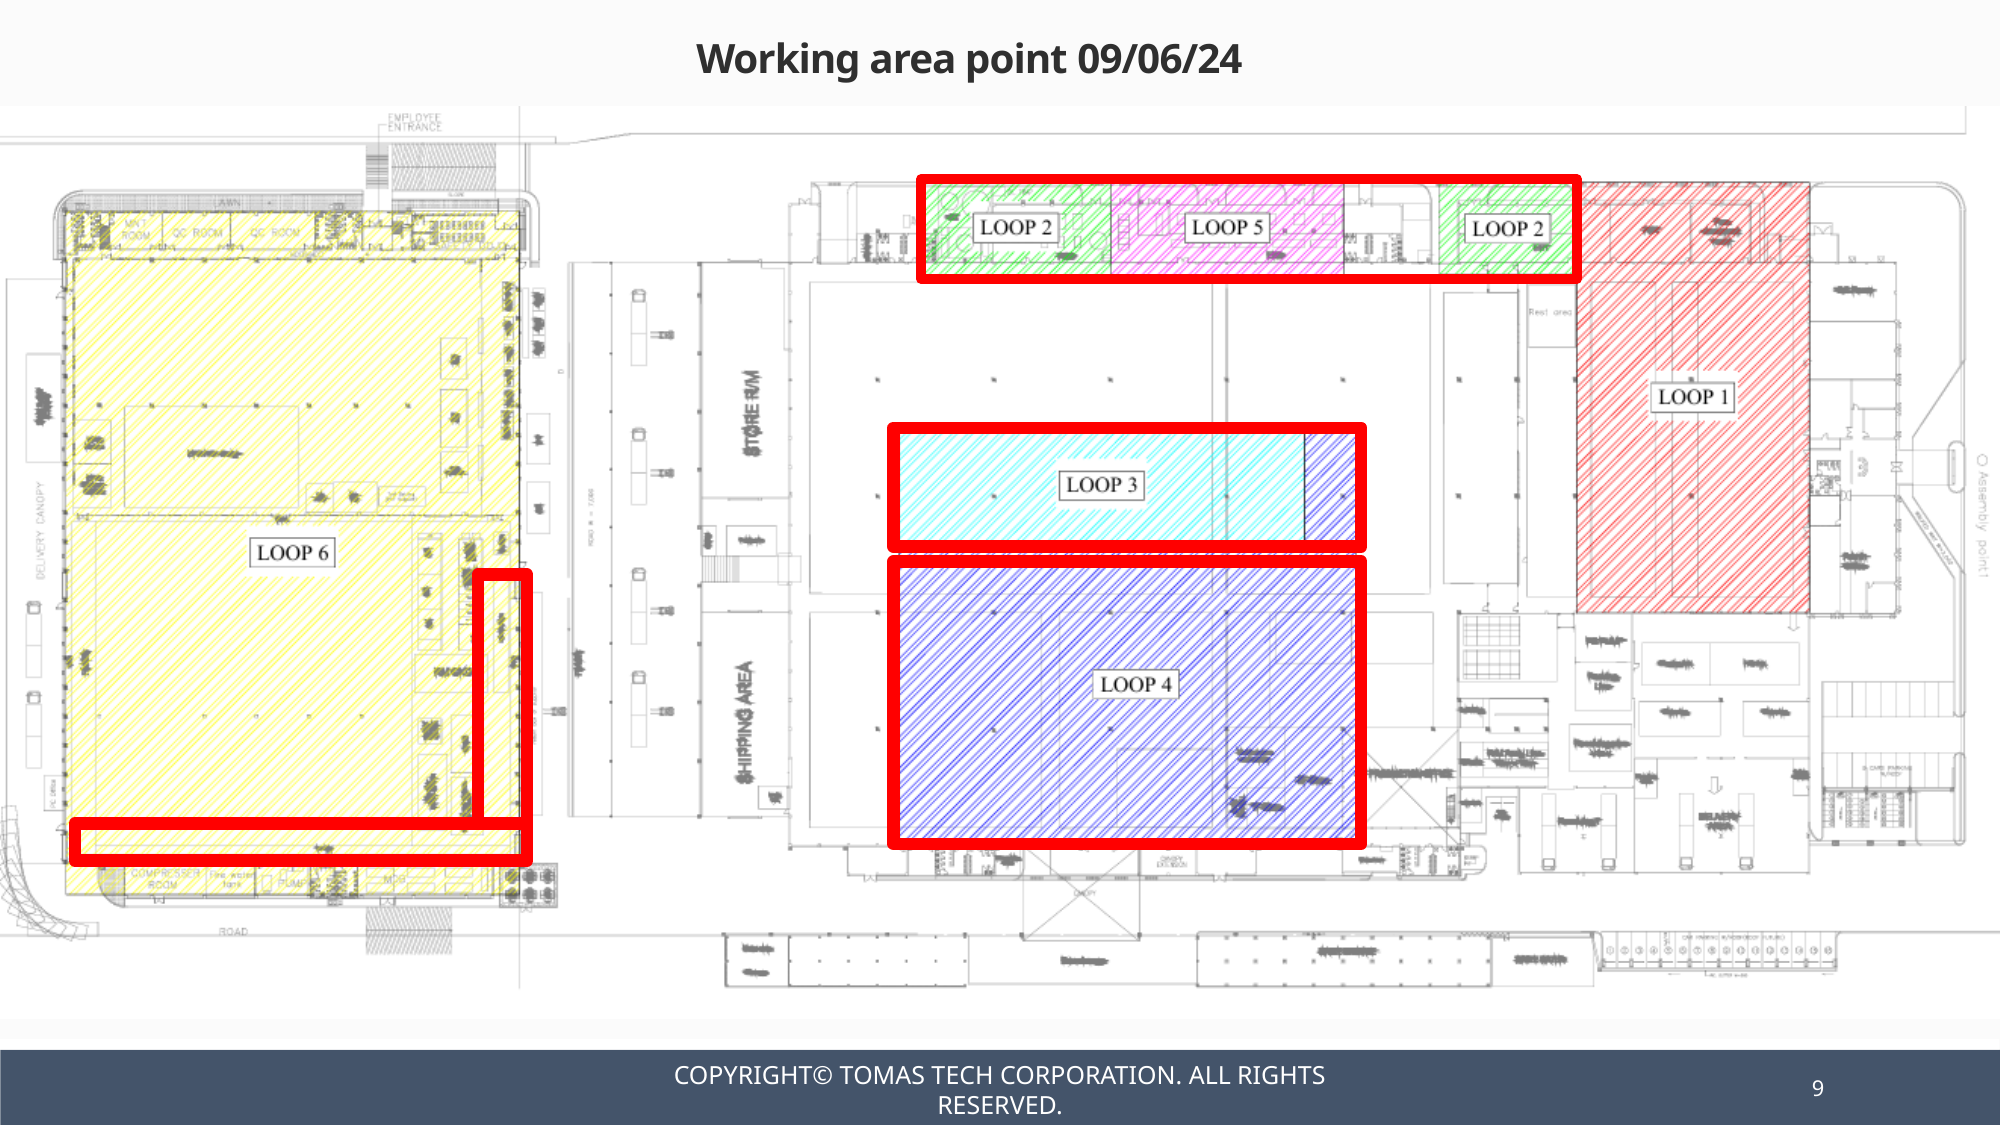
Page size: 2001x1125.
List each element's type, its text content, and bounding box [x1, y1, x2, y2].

picture [0, 105, 2000, 1020]
footer Copyright© TOMAS TECH CORPORATION. All rights reserved. [604, 1059, 1396, 1120]
slide_number 9 [1624, 1059, 1840, 1120]
text_box Working area point 09/06/24 [0, 32, 1940, 90]
